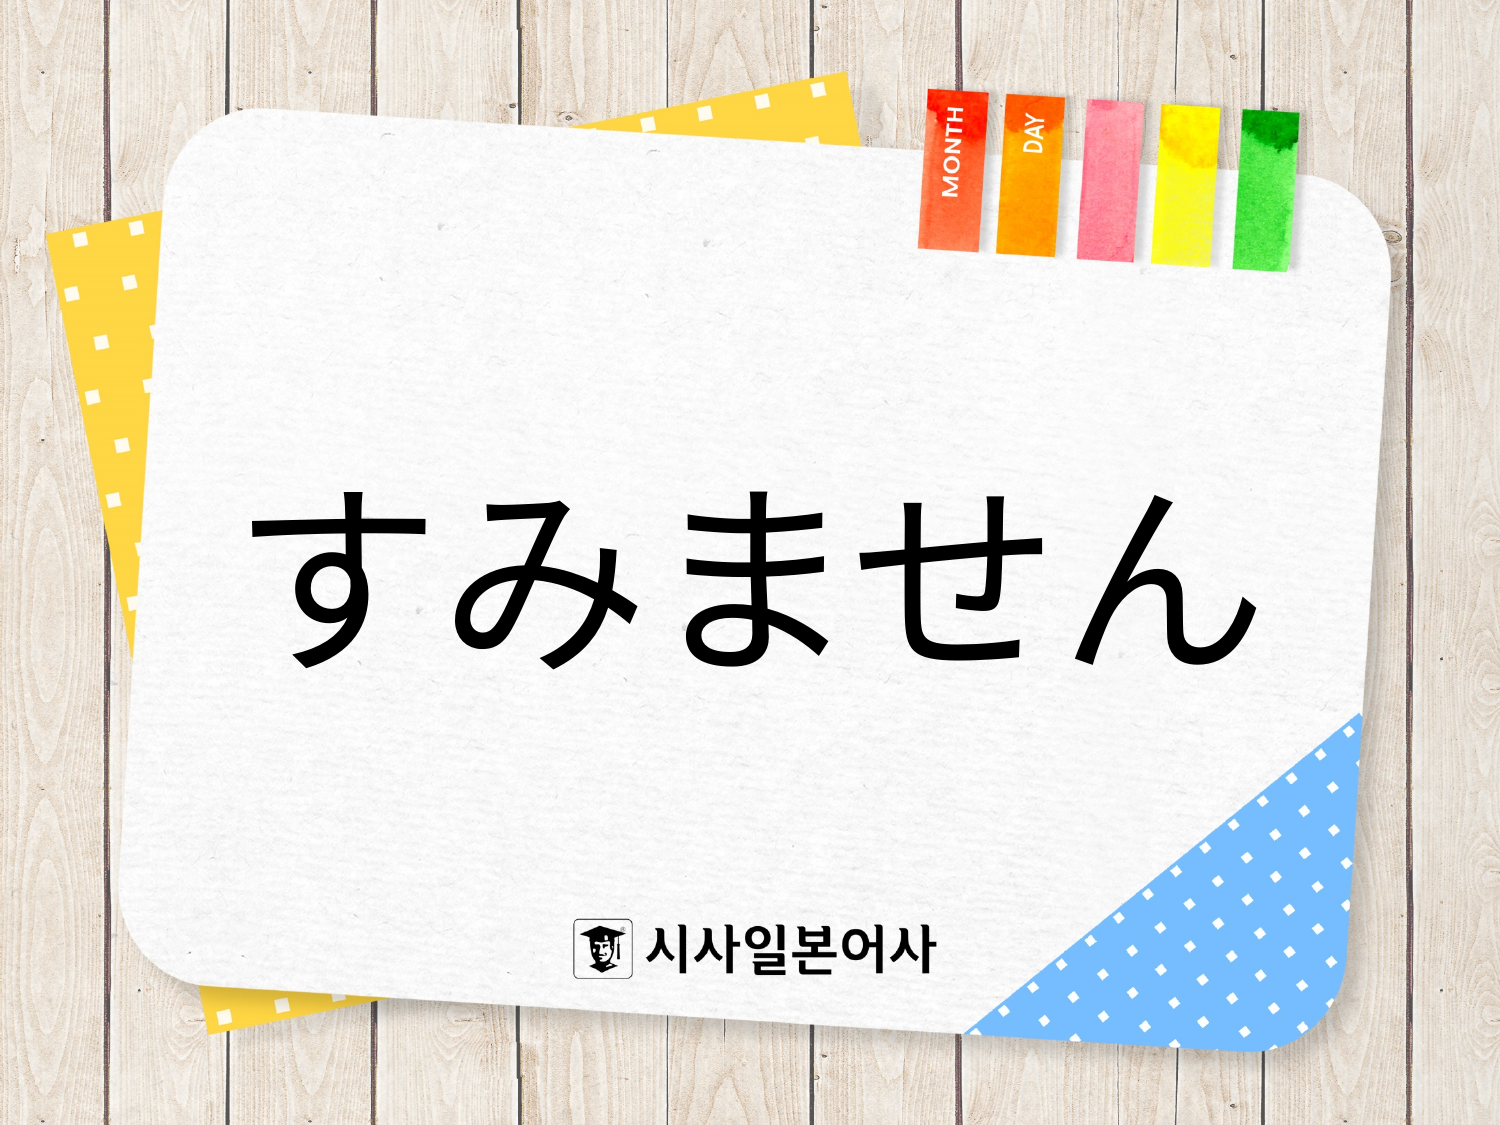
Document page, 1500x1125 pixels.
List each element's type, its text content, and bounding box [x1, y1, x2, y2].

title すみません [75, 338, 1425, 811]
picture [0, 0, 1500, 1125]
